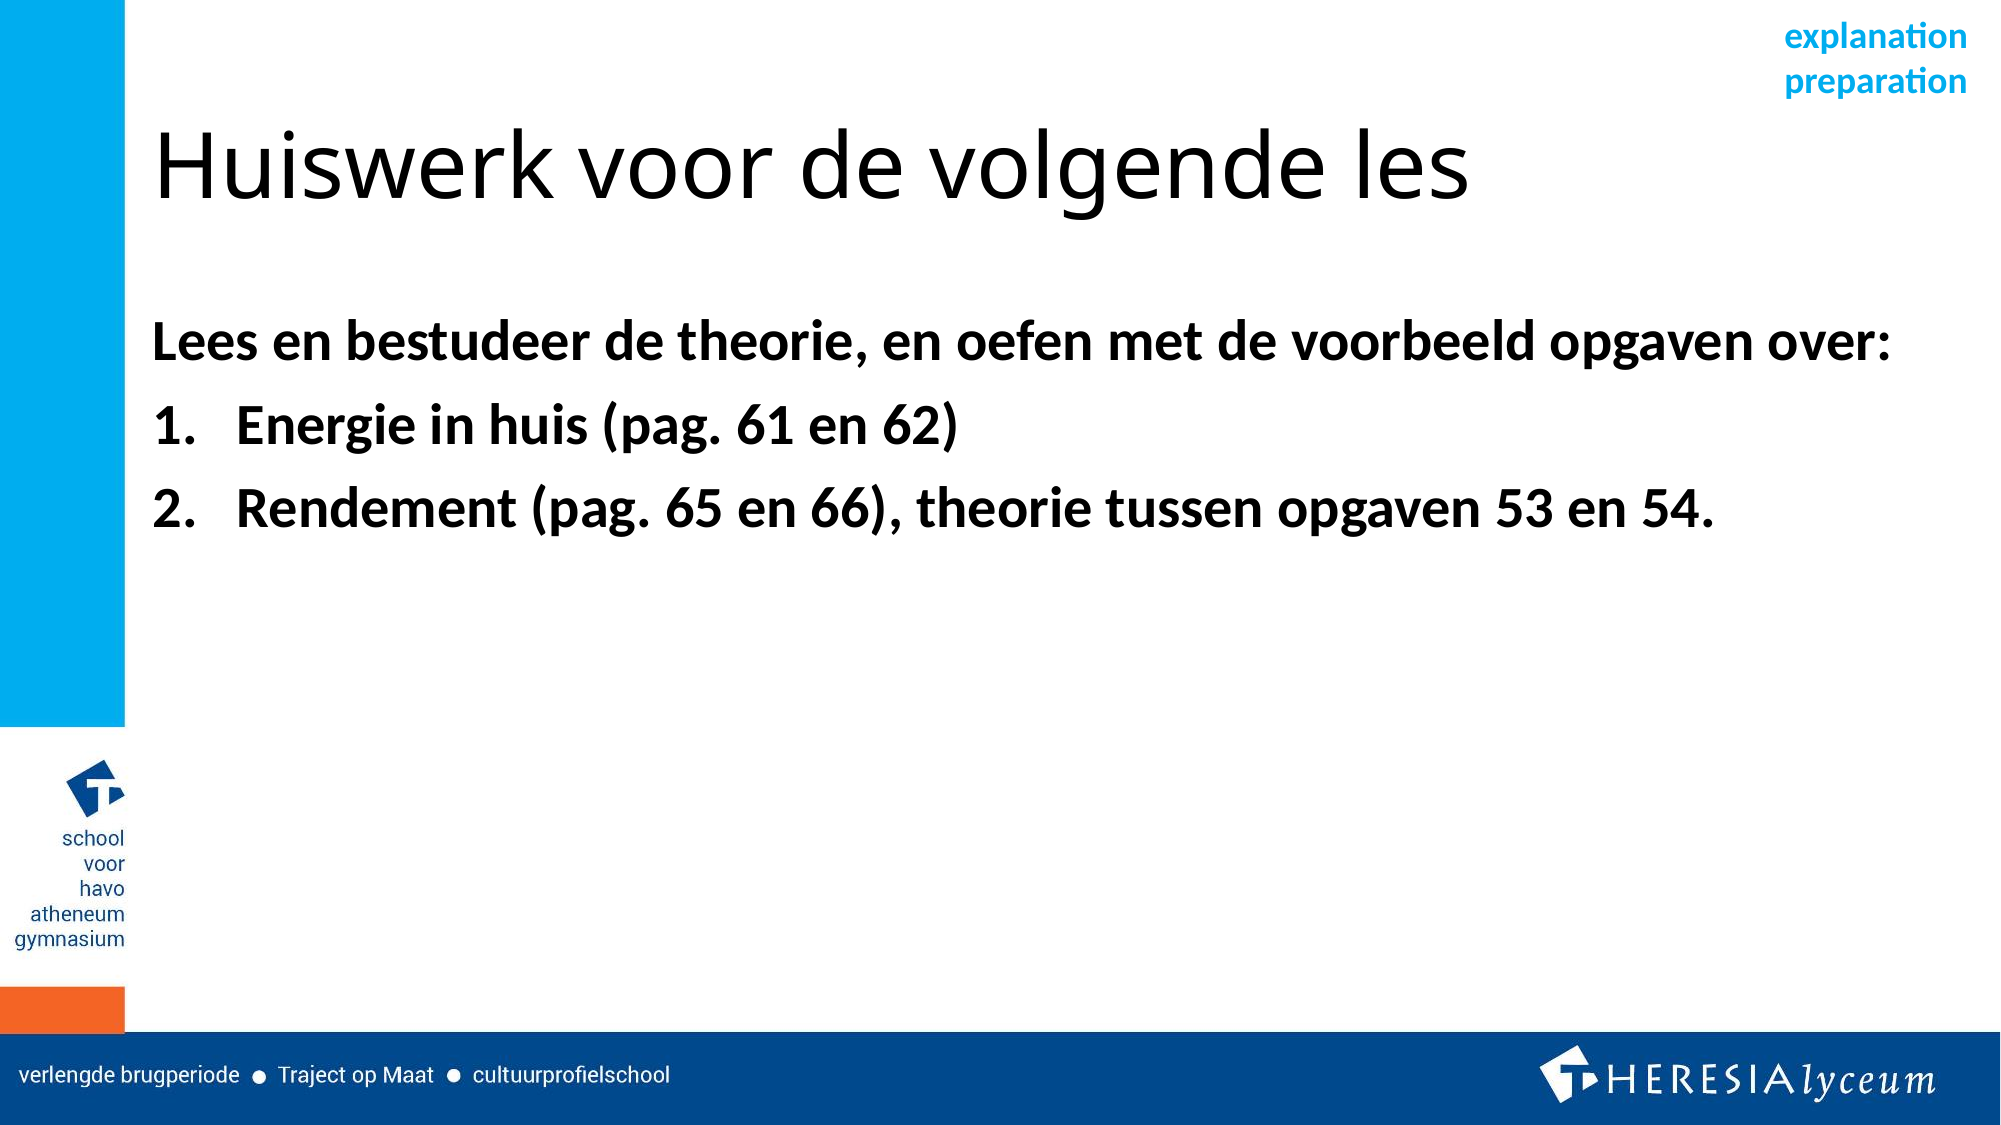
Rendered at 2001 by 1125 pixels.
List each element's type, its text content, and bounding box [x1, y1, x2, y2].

title Huiswerk voor de volgende les [137, 59, 1863, 278]
picture [0, 0, 2001, 1125]
text_box explanation preparation [1769, 4, 1984, 109]
list Lees en bestudeer de theorie, en oefen met de voorbeeld opgaven over: Energie in huis (pag. 61 en 62) Rendement (pag. 65 en 66), theorie tussen opgaven 53 en 54. [137, 302, 1963, 970]
